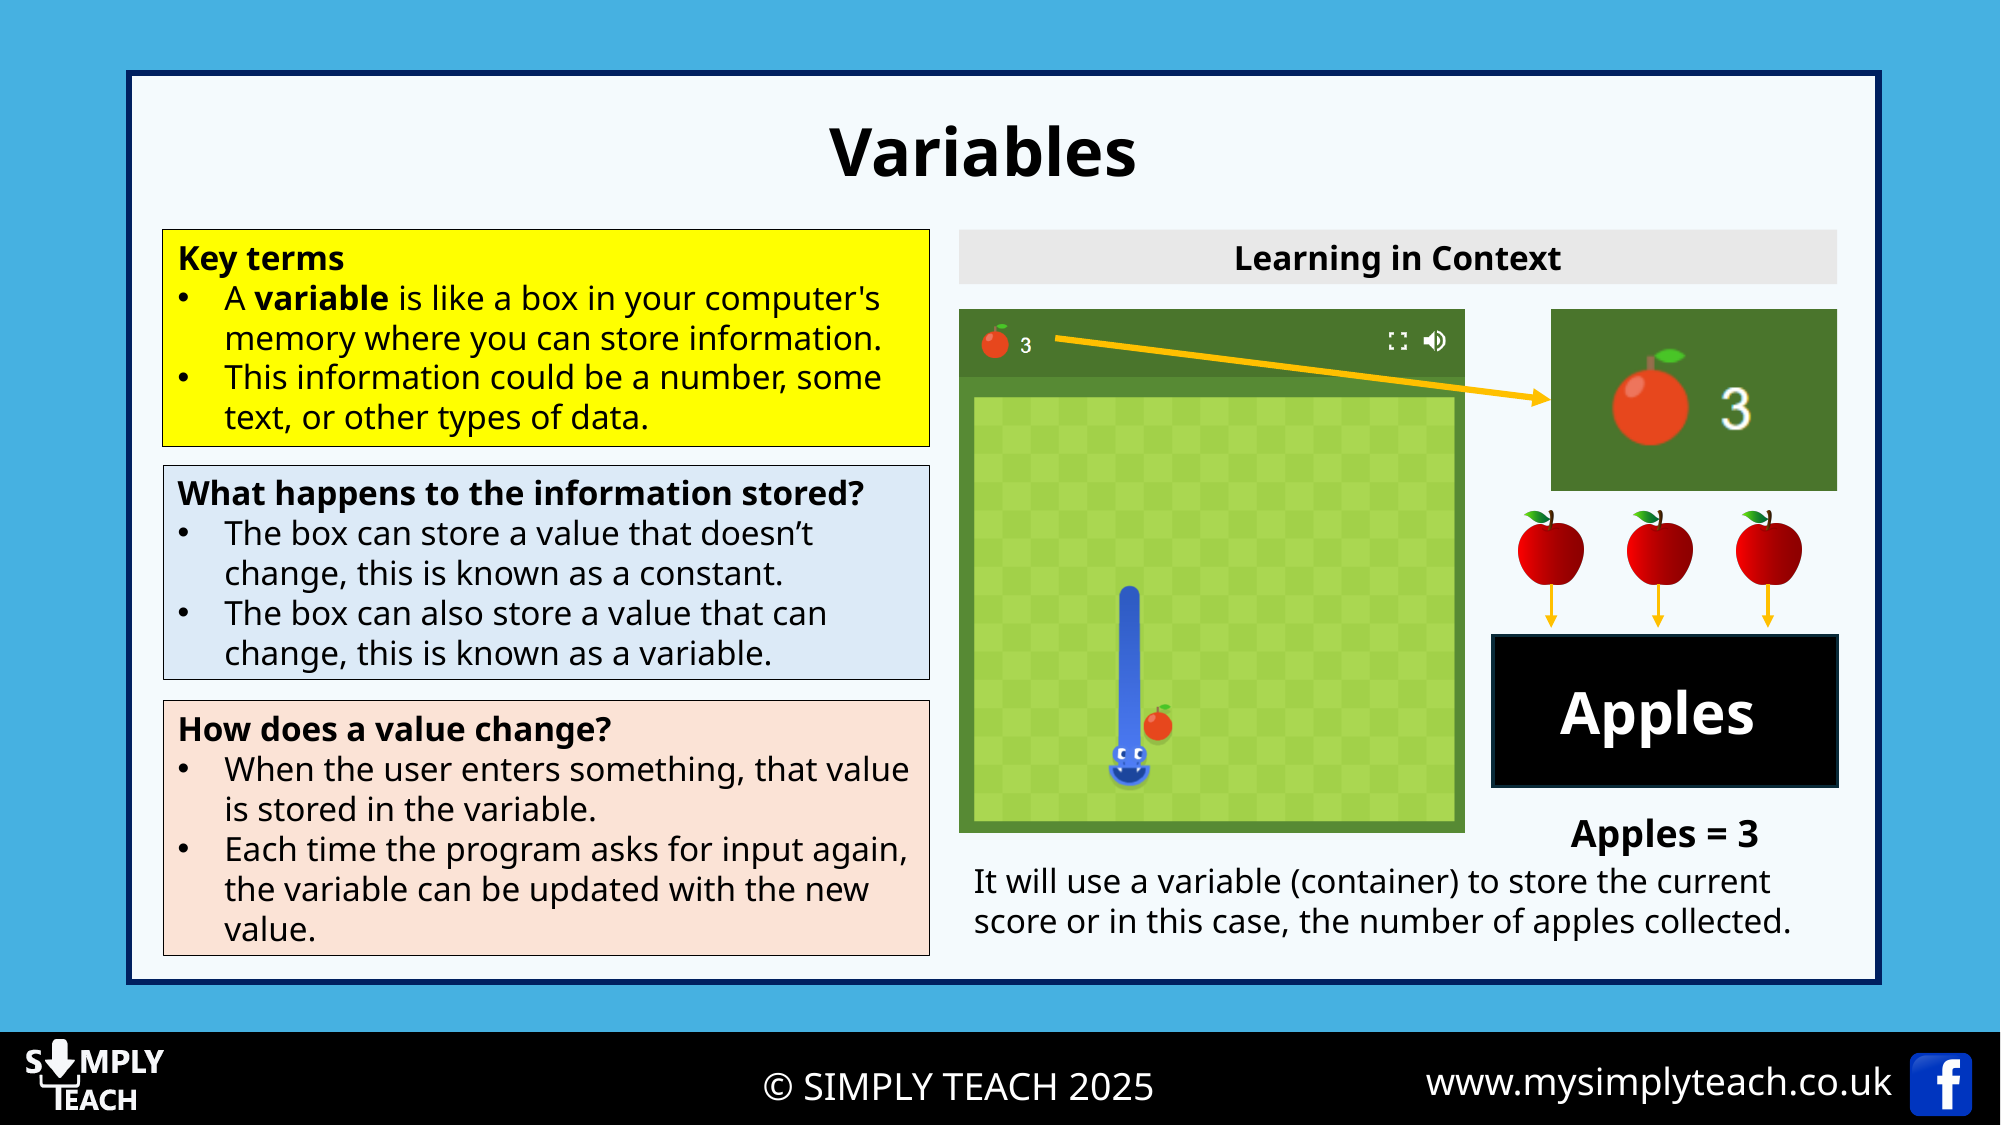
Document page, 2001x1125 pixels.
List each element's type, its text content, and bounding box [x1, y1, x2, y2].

text_box What happens to the information stored? The box can store a value that doesn’t change, this is known as a constant. The box can also store a value that can change, this is known as a variable. [162, 465, 930, 680]
text_box It will use a variable (container) to store the current score or in this case, the number of apples collected. [959, 853, 1838, 948]
picture [1736, 509, 1803, 585]
picture [959, 308, 1466, 833]
text_box Apples = 3 [1492, 802, 1838, 853]
text_box How does a value change? When the user enters something, that value is stored in the variable. Each time the program asks for input again, the variable can be updated with the new value. [162, 700, 930, 955]
picture [1518, 509, 1585, 585]
picture [15, 1033, 182, 1122]
picture [1907, 1050, 1975, 1119]
picture [1550, 308, 1838, 492]
text_box Learning in Context [959, 229, 1838, 285]
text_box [1054, 337, 1552, 401]
text_box Key terms A variable is like a box in your computer's memory where you can store information. This information could be a number, some text, or other types of data. [161, 228, 931, 448]
text_box Variables [193, 101, 1774, 197]
text_box Apples [1491, 634, 1839, 788]
picture [1627, 509, 1694, 585]
